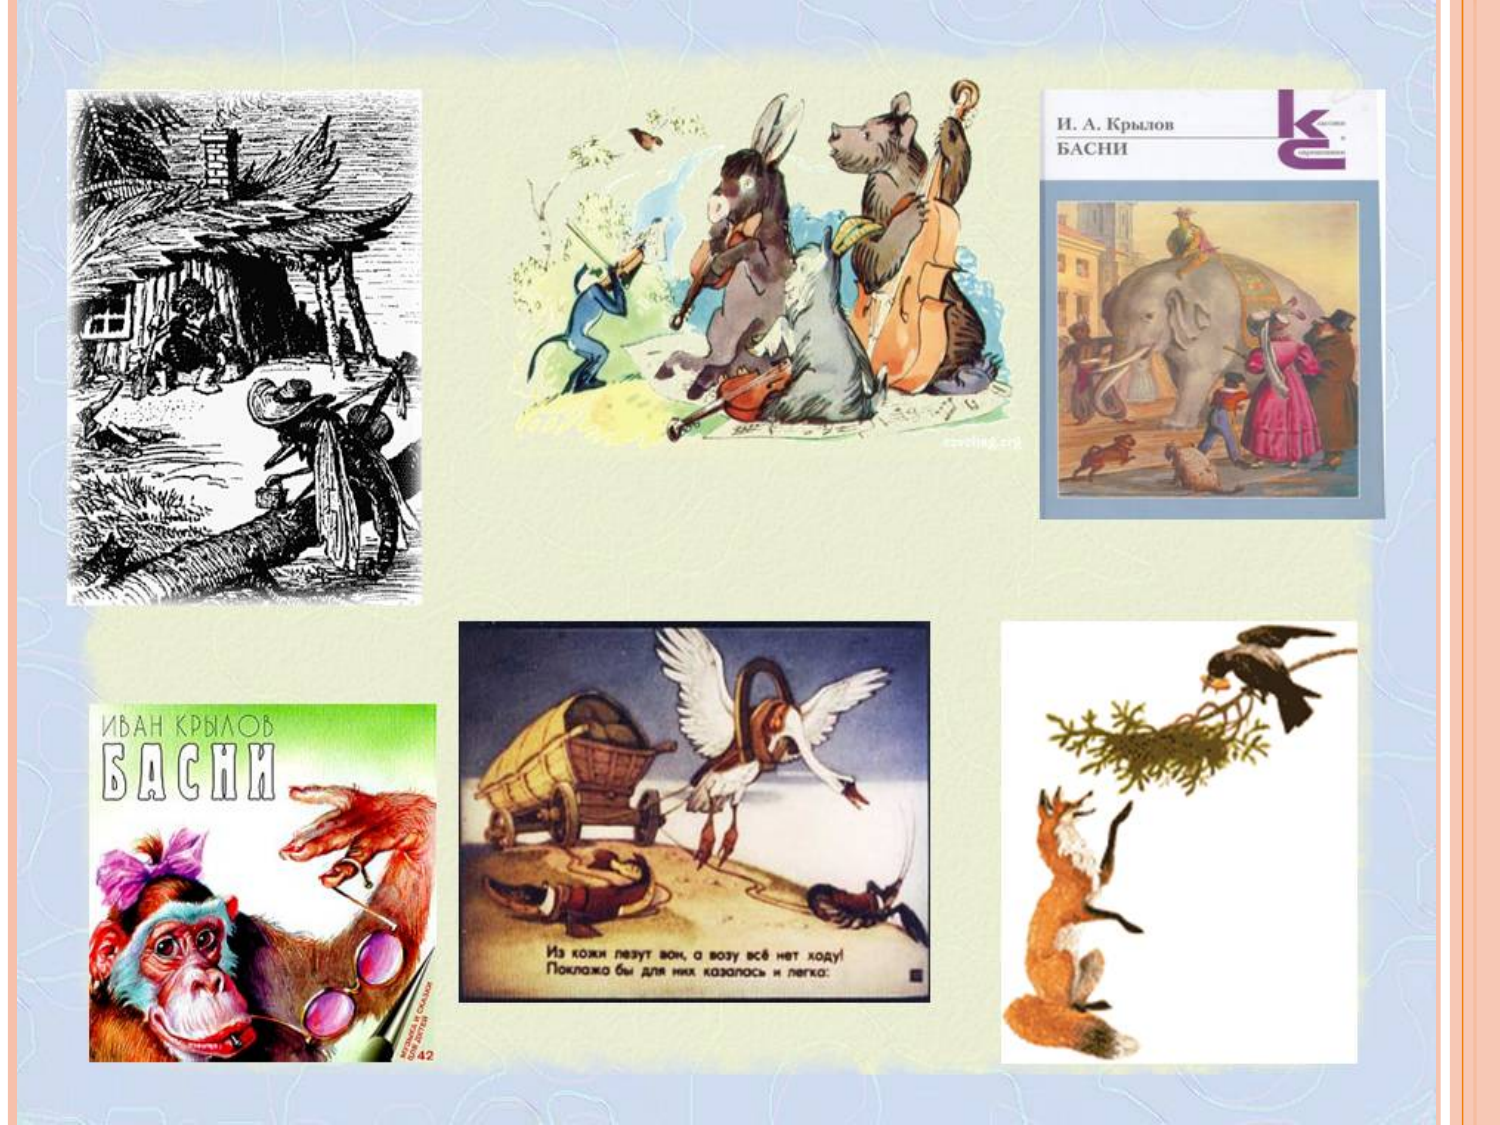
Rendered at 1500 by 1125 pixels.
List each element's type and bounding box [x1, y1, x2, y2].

list [17, 0, 1436, 1125]
